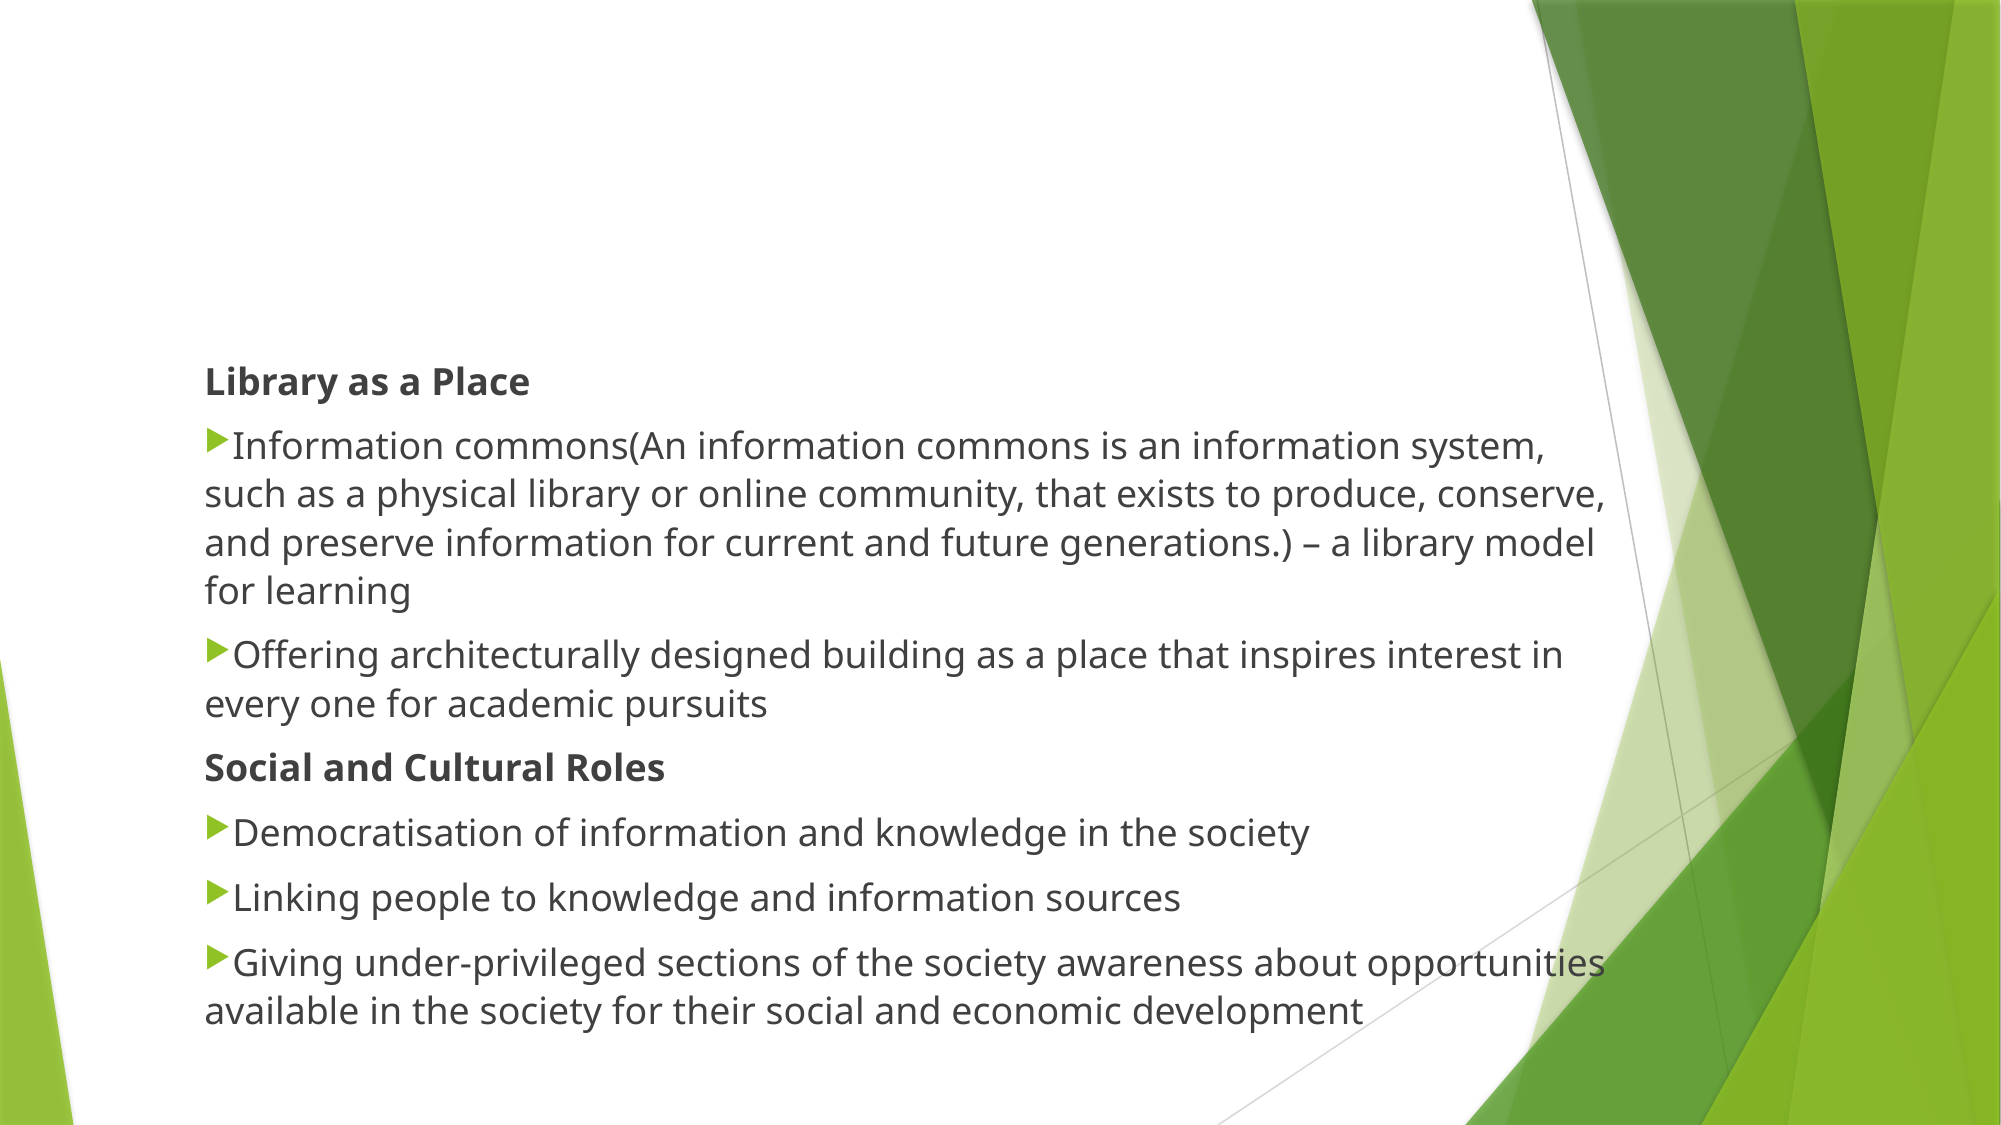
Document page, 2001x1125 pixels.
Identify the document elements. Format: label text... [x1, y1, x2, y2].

list Library as a Place Information commons(An information commons is an information system, such as a physical library or online community, that exists to produce, conserve, and preserve information for current and future generations.) – a library model for learning Offering architecturally designed building as a place that inspires interest in every one for academic pursuits Social and Cultural Roles Democratisation of information and knowledge in the society Linking people to knowledge and information sources Giving under-privileged sections of the society awareness about opportunities available in the society for their social and economic development [189, 346, 1638, 1125]
